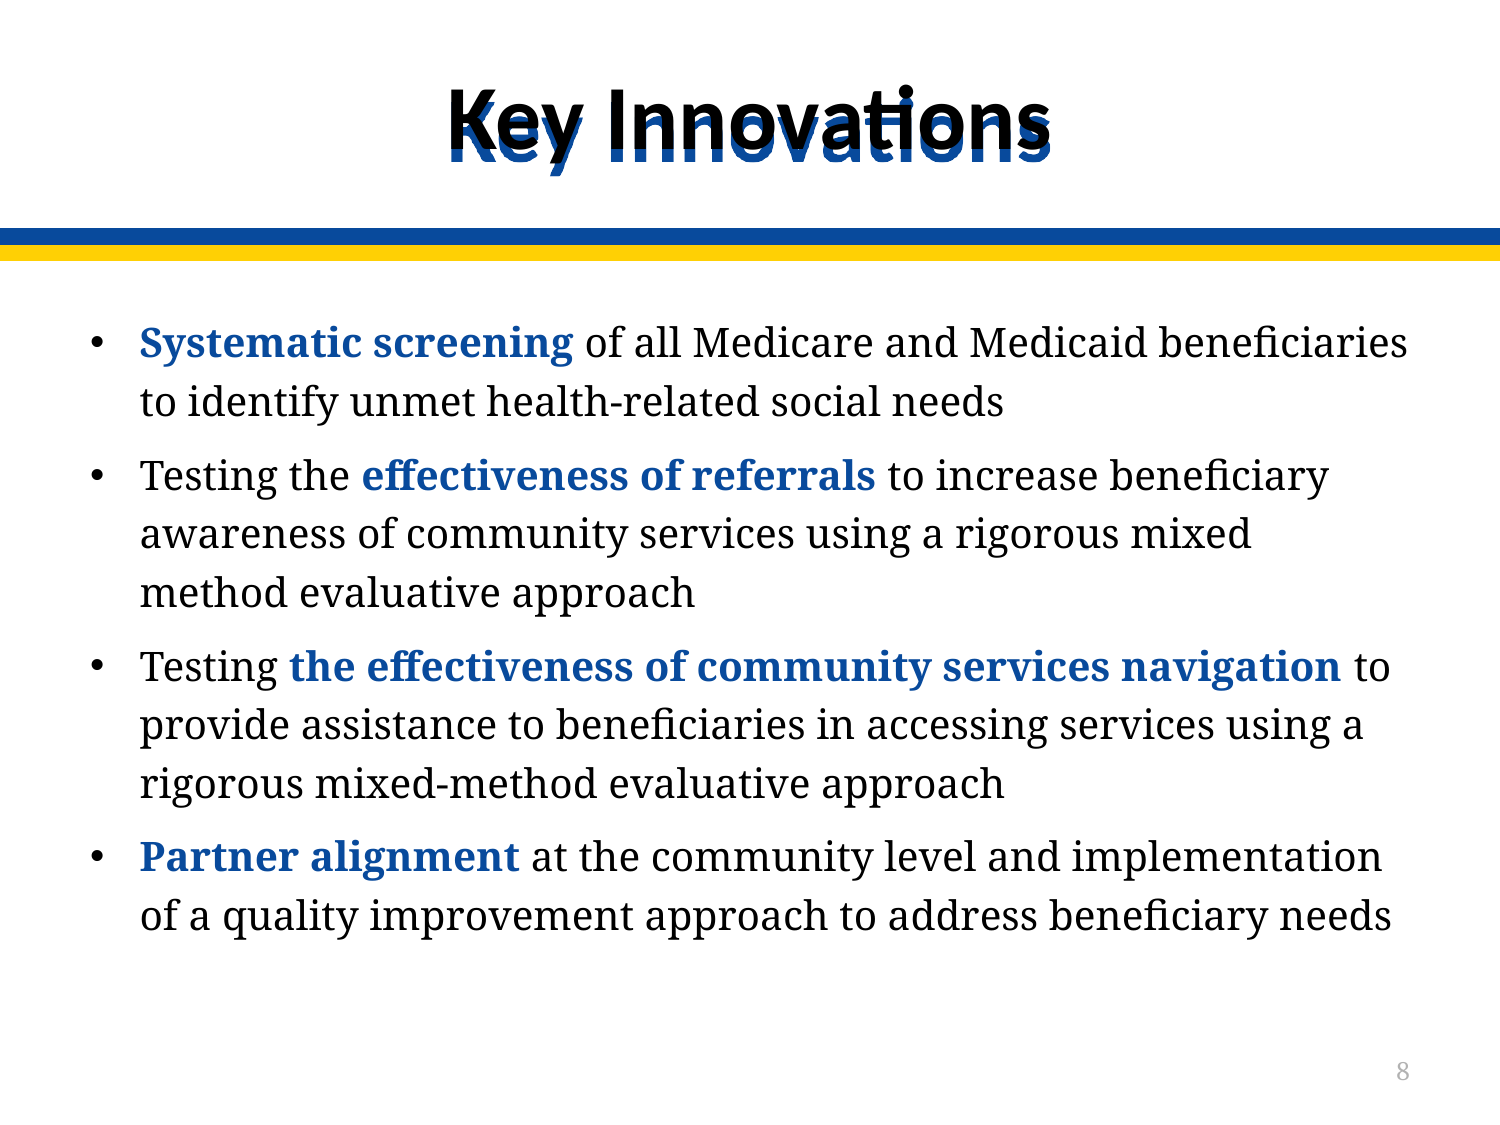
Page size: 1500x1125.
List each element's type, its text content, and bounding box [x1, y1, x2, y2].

title Key Innovations [0, 0, 1500, 225]
slide_number 8 [1074, 1042, 1425, 1103]
list Systematic screening of all Medicare and Medicaid beneficiaries to identify unmet health-related social needs Testing the effectiveness of referrals to increase beneficiary awareness of community services using a rigorous mixed method evaluative approach Testing the effectiveness of community services navigation to provide assistance to beneficiaries in accessing services using a rigorous mixed-method evaluative approach Partner alignment at the community level and implementation of a quality improvement approach to address beneficiary needs [75, 299, 1425, 1005]
